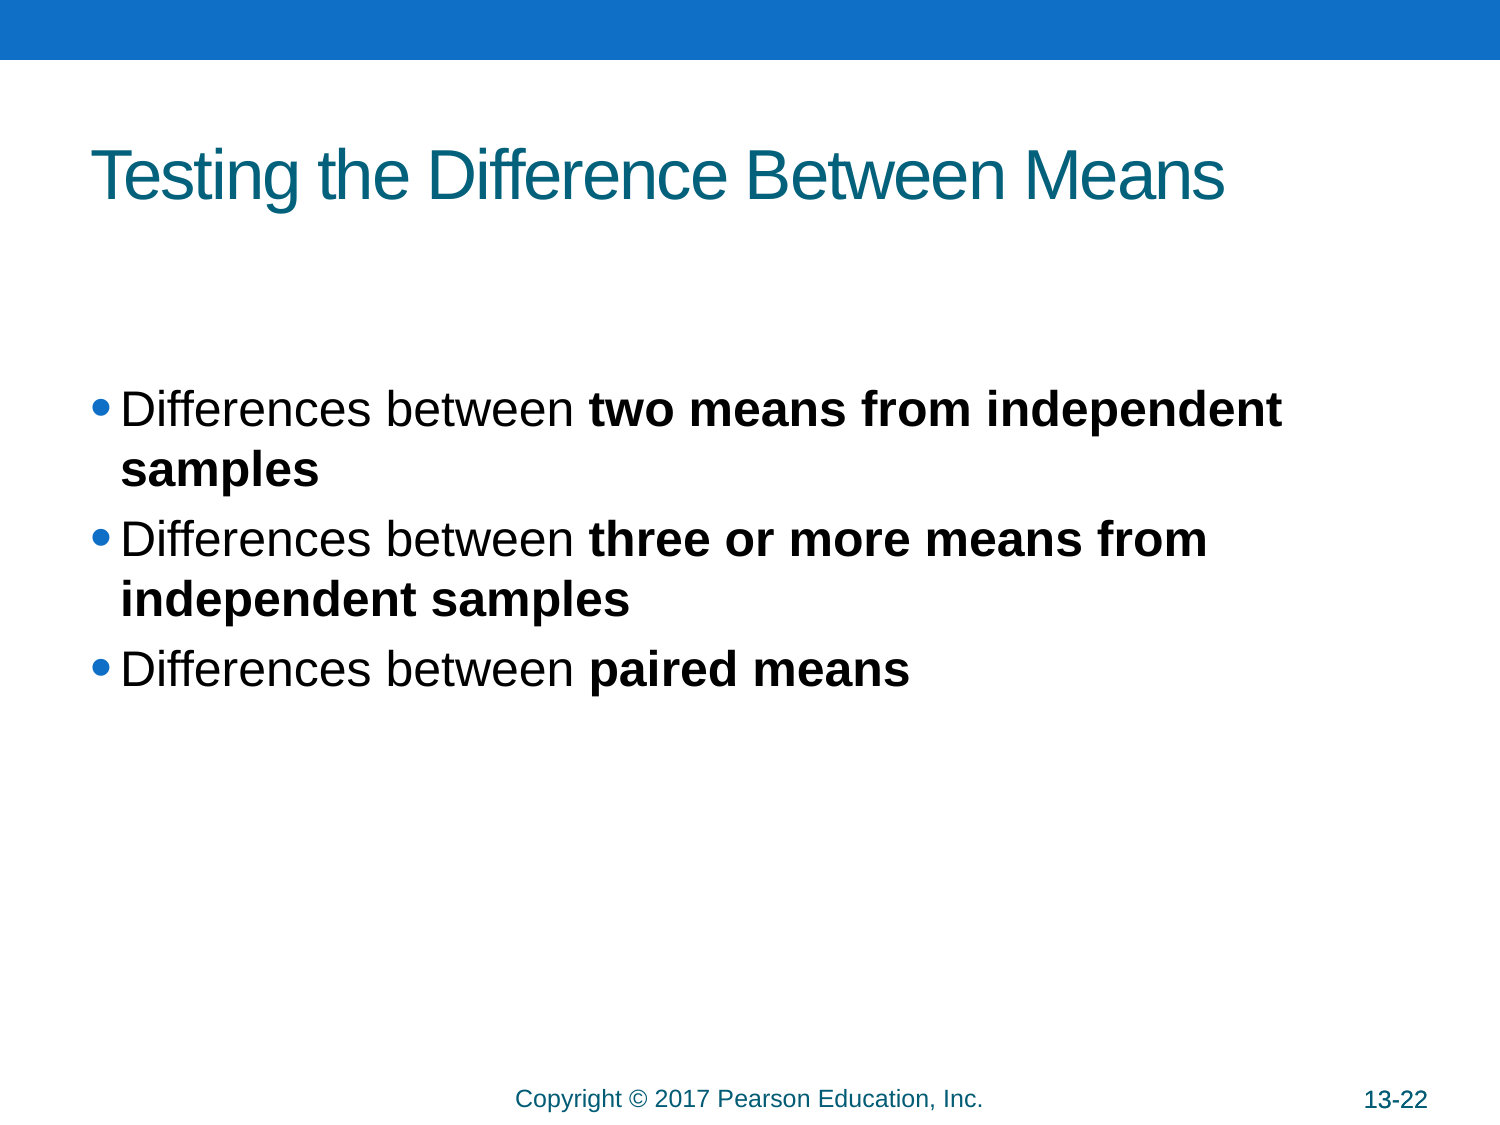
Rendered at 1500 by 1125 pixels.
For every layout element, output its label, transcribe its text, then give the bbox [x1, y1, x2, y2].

title Testing the Difference Between Means [75, 90, 1425, 253]
picture [641, 1100, 647, 1107]
list Differences between two means from independent samples Differences between three or more means from independent samples Differences between paired means [75, 369, 1425, 1063]
